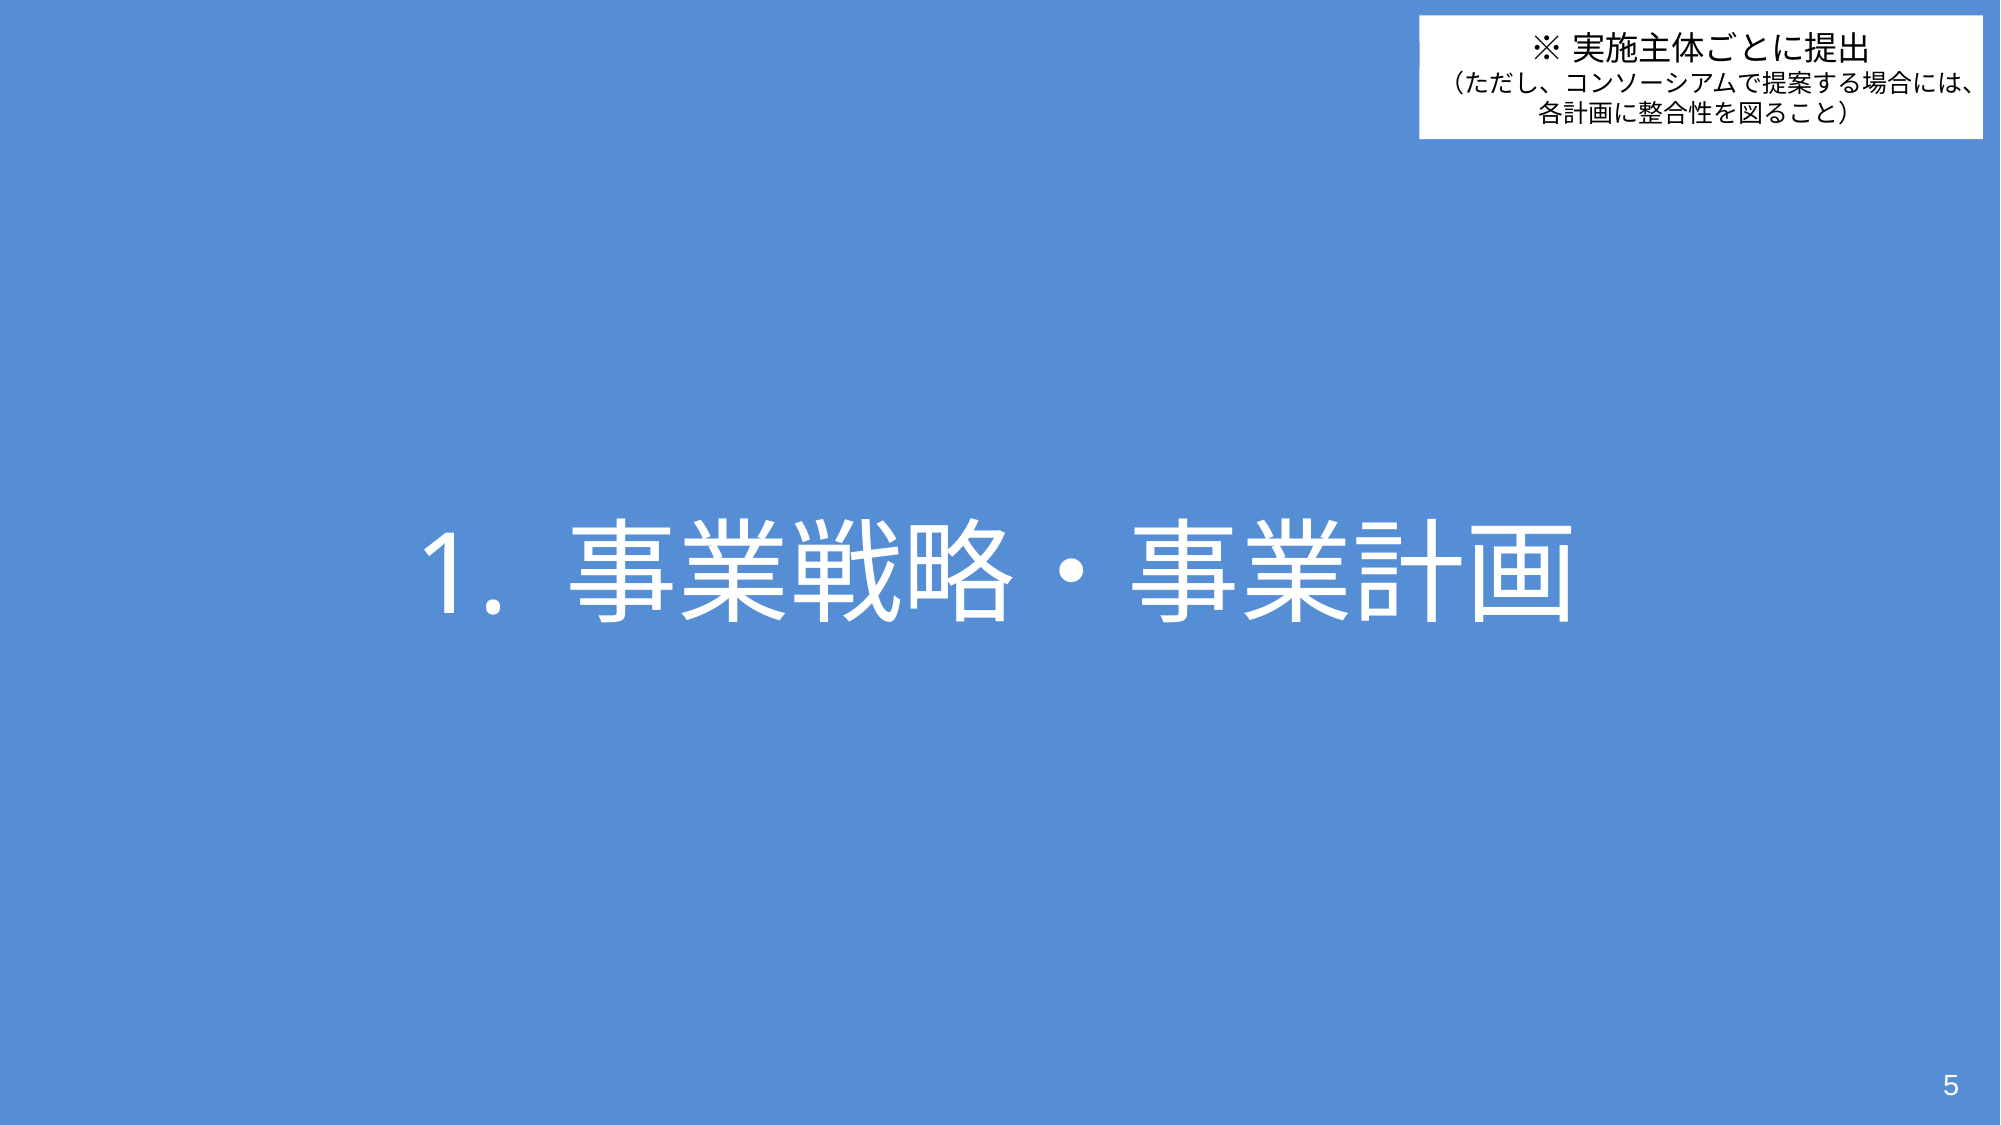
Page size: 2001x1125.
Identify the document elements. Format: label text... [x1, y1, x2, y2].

text_box ※実施主体ごとに提出 （ただし、コンソーシアムで提案する場合には、 各計画に整合性を図ること） [1418, 14, 1984, 141]
text_box 1. 事業戦略・事業計画 [205, 299, 1787, 826]
